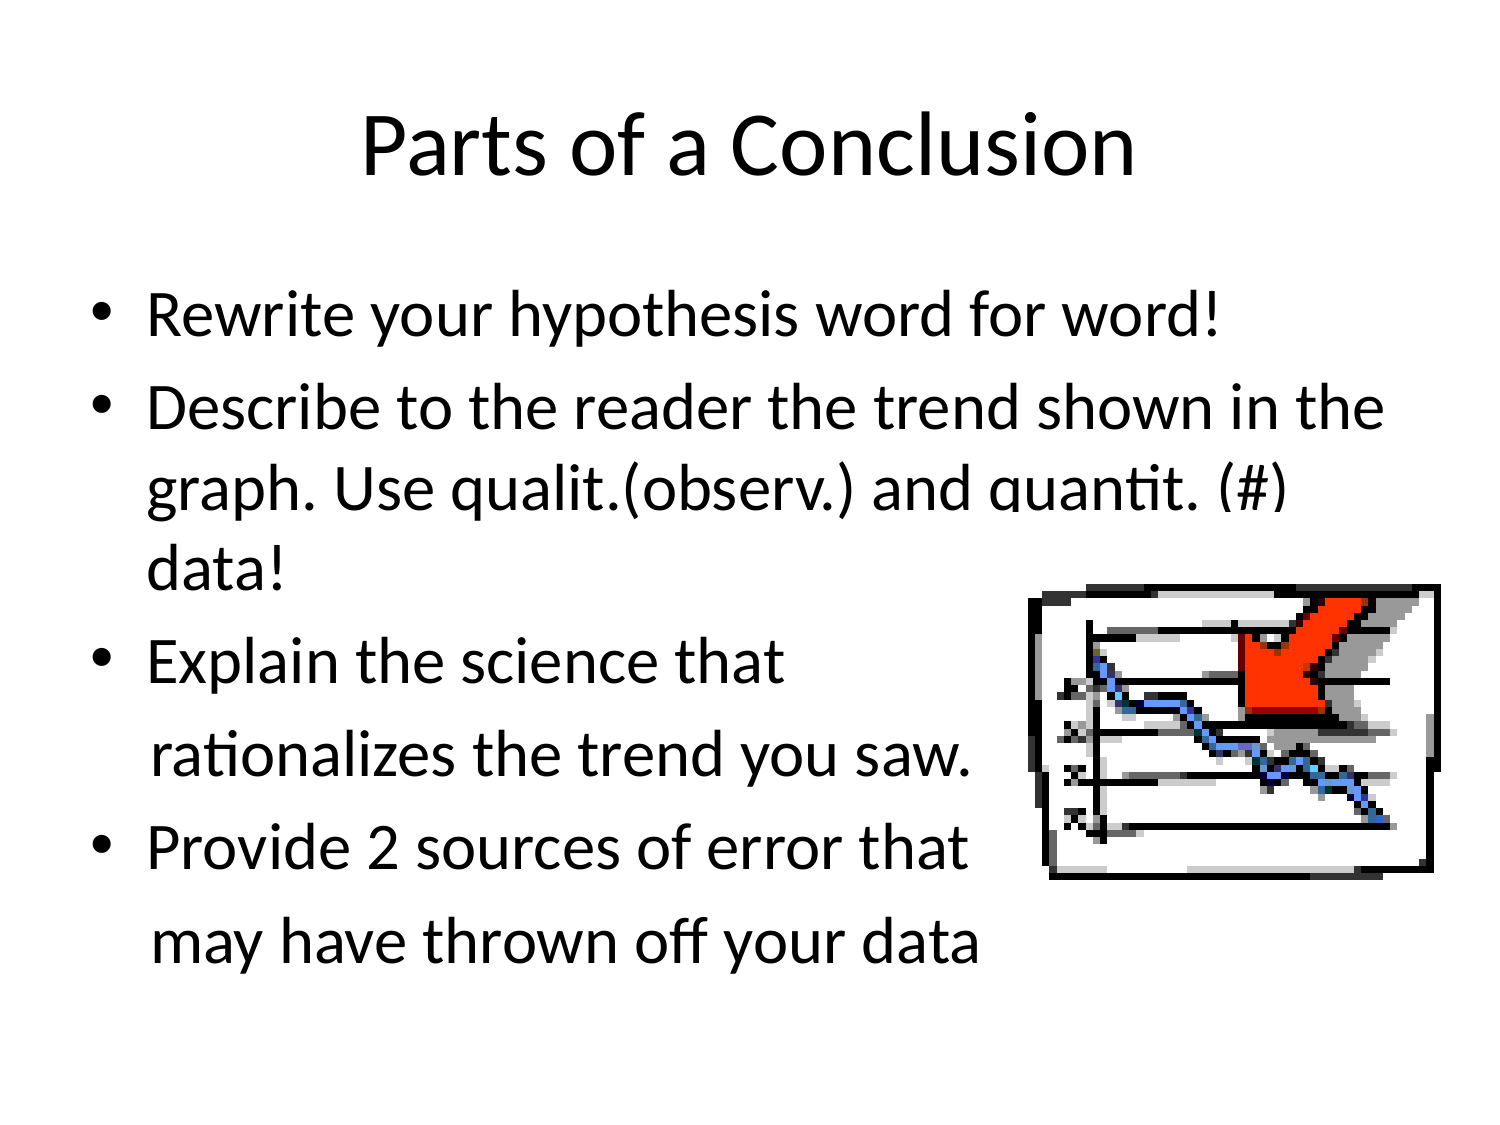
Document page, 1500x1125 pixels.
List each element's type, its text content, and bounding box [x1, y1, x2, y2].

picture [999, 512, 1463, 976]
title Parts of a Conclusion [75, 45, 1425, 233]
list Rewrite your hypothesis word for word! Describe to the reader the trend shown in the graph. Use qualit.(observ.) and quantit. (#) data! Explain the science that rationalizes the trend you saw. Provide 2 sources of error that may have thrown off your data [75, 262, 1425, 1005]
